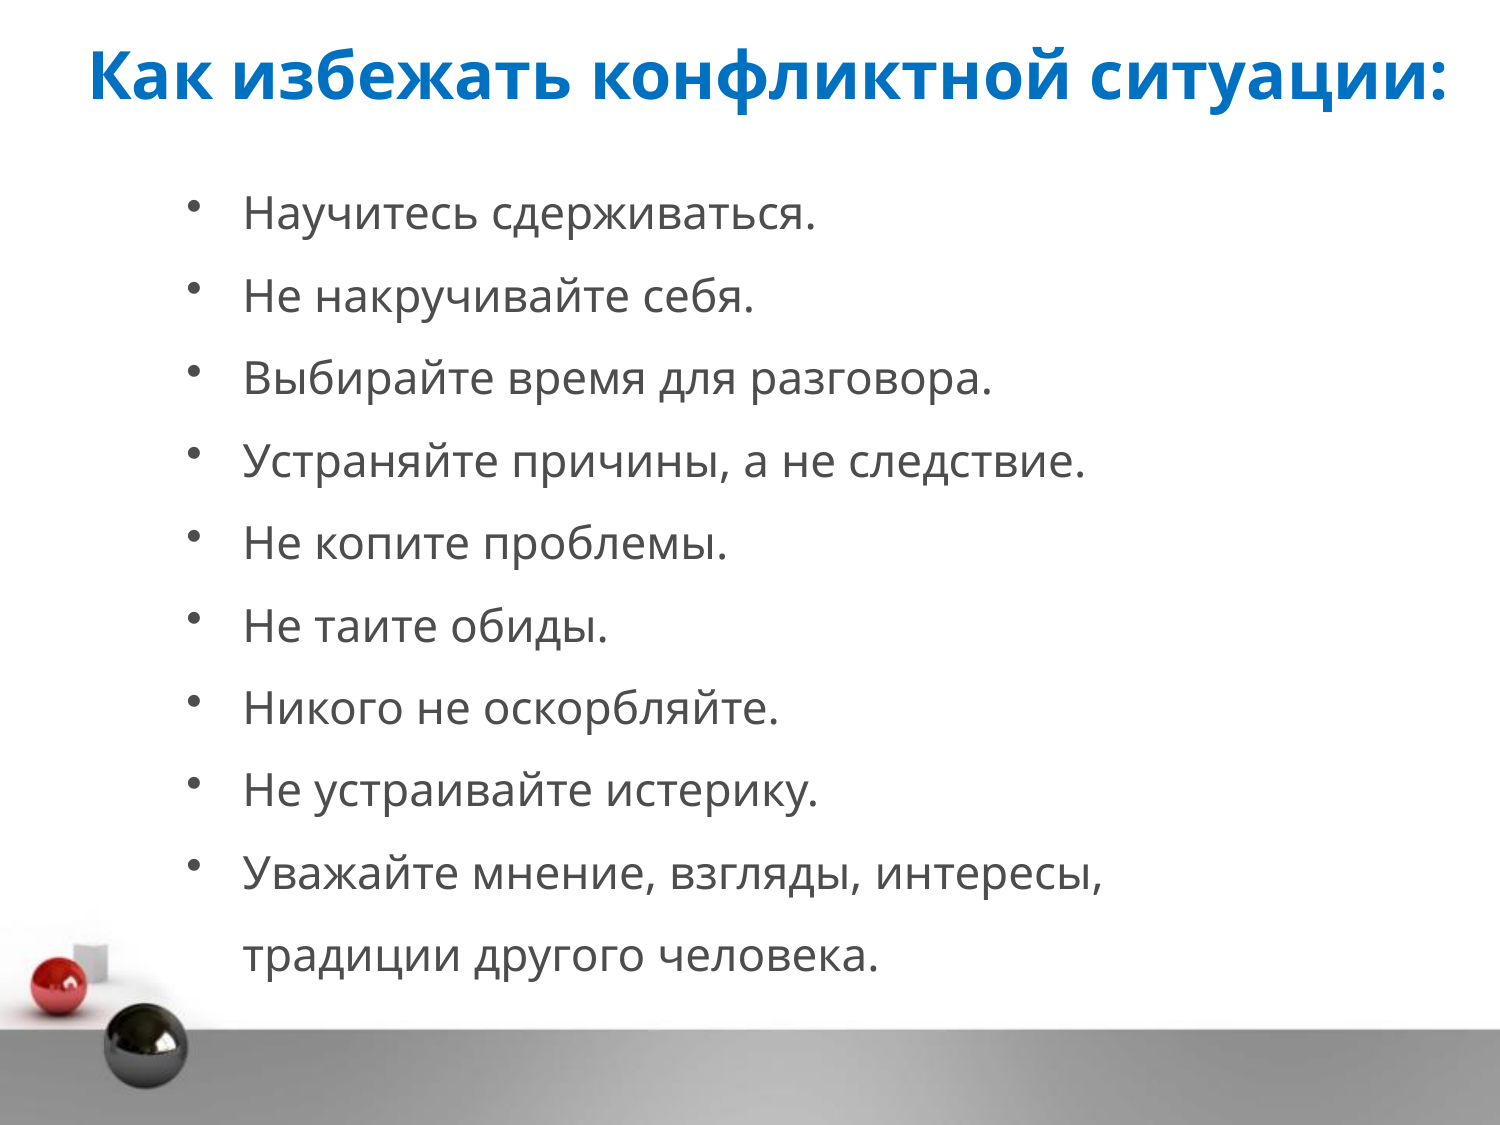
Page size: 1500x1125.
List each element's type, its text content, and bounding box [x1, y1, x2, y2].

title Как избежать конфликтной ситуации: [64, 18, 1471, 126]
picture [0, 0, 1500, 1125]
list Научитесь сдерживаться. Не накручивайте себя. Выбирайте время для разговора. Устраняйте причины, а не следствие. Не копите проблемы. Не таите обиды. Никого не оскорбляйте. Не устраивайте истерику. Уважайте мнение, взгляды, интересы, традиции другого человека. [170, 148, 1282, 988]
